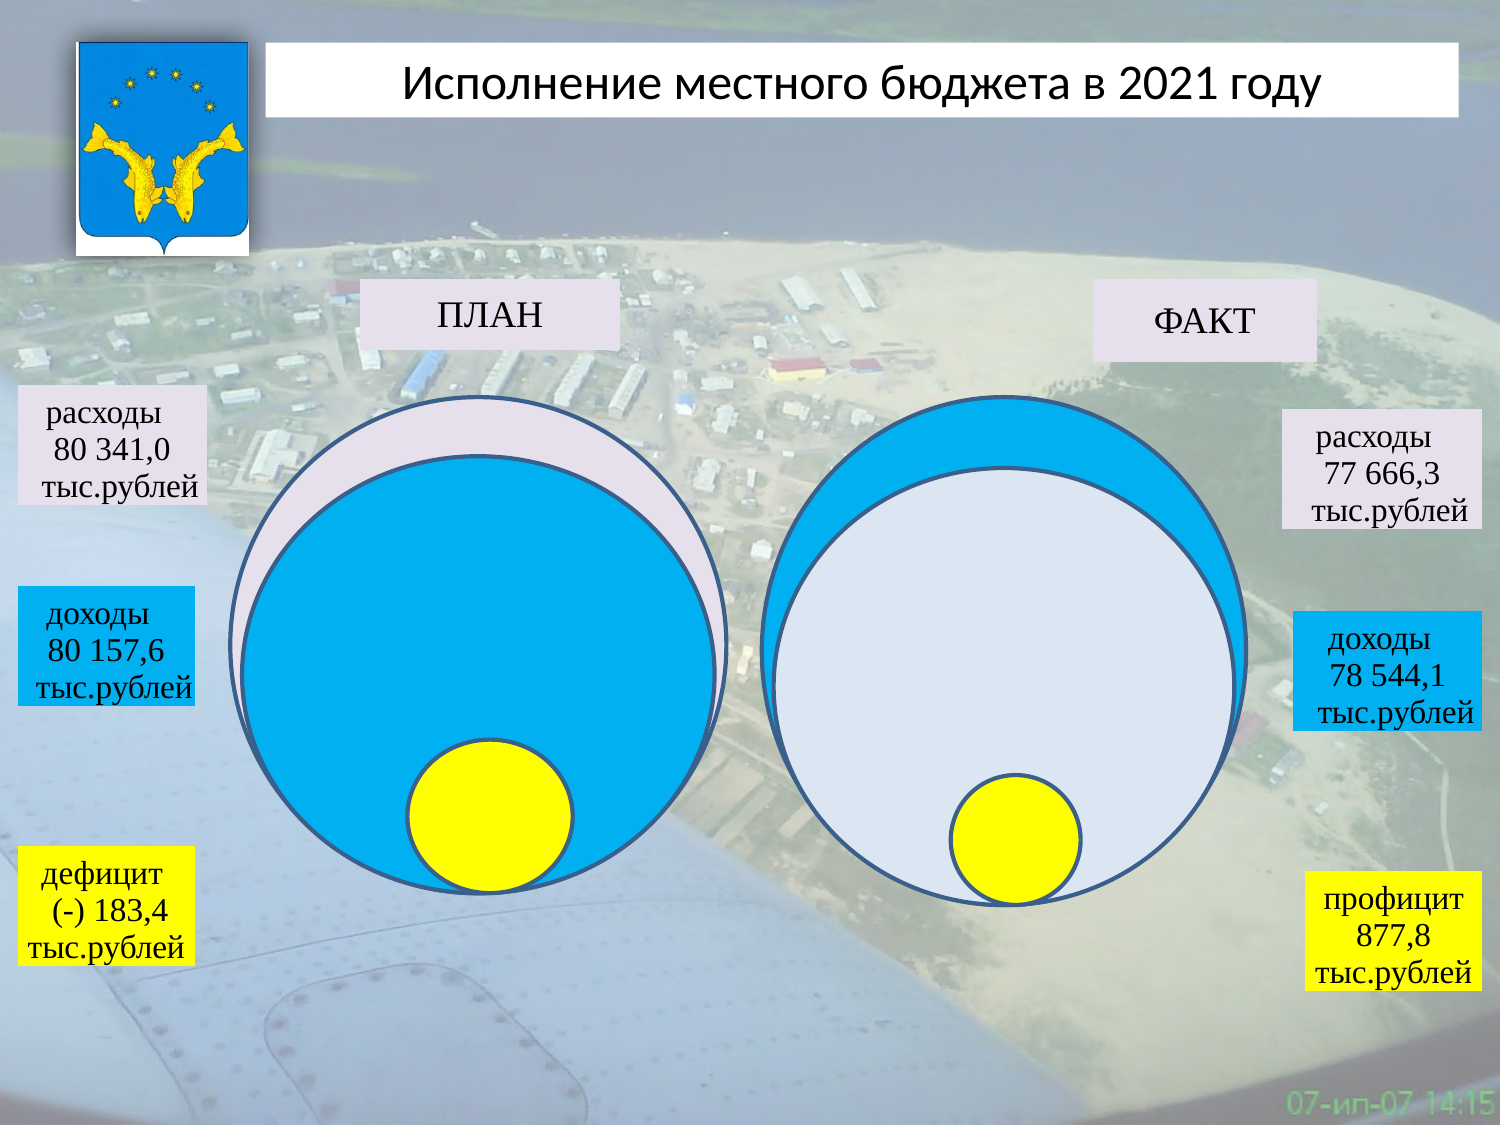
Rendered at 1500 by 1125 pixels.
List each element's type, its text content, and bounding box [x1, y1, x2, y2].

picture [76, 42, 249, 256]
text_box [771, 465, 1237, 908]
table_header ФАКТ [1093, 279, 1317, 362]
table_header доходы 80 157,6 тыс.рублей [18, 586, 195, 706]
text_box [405, 737, 575, 896]
table_cell [0, 0, 1500, 1125]
table_header ПЛАН [360, 279, 620, 350]
text_box [683, 579, 729, 789]
table_header профицит 877,8 тыс.рублей [1305, 871, 1482, 991]
table_header дефицит (-) 183,4 тыс.рублей [18, 846, 195, 966]
table_header расходы 77 666,3 тыс.рублей [1282, 409, 1482, 529]
table_header [669, 546, 780, 579]
text_box [239, 454, 717, 896]
table_header доходы 78 544,1 тыс.рублей [1293, 611, 1482, 731]
text_box [228, 394, 708, 791]
text_box [948, 772, 1083, 908]
text_box [759, 394, 1249, 781]
text_box Исполнение местного бюджета в 2021 году [265, 42, 1459, 118]
table_header расходы 80 341,0 тыс.рублей [18, 385, 207, 505]
